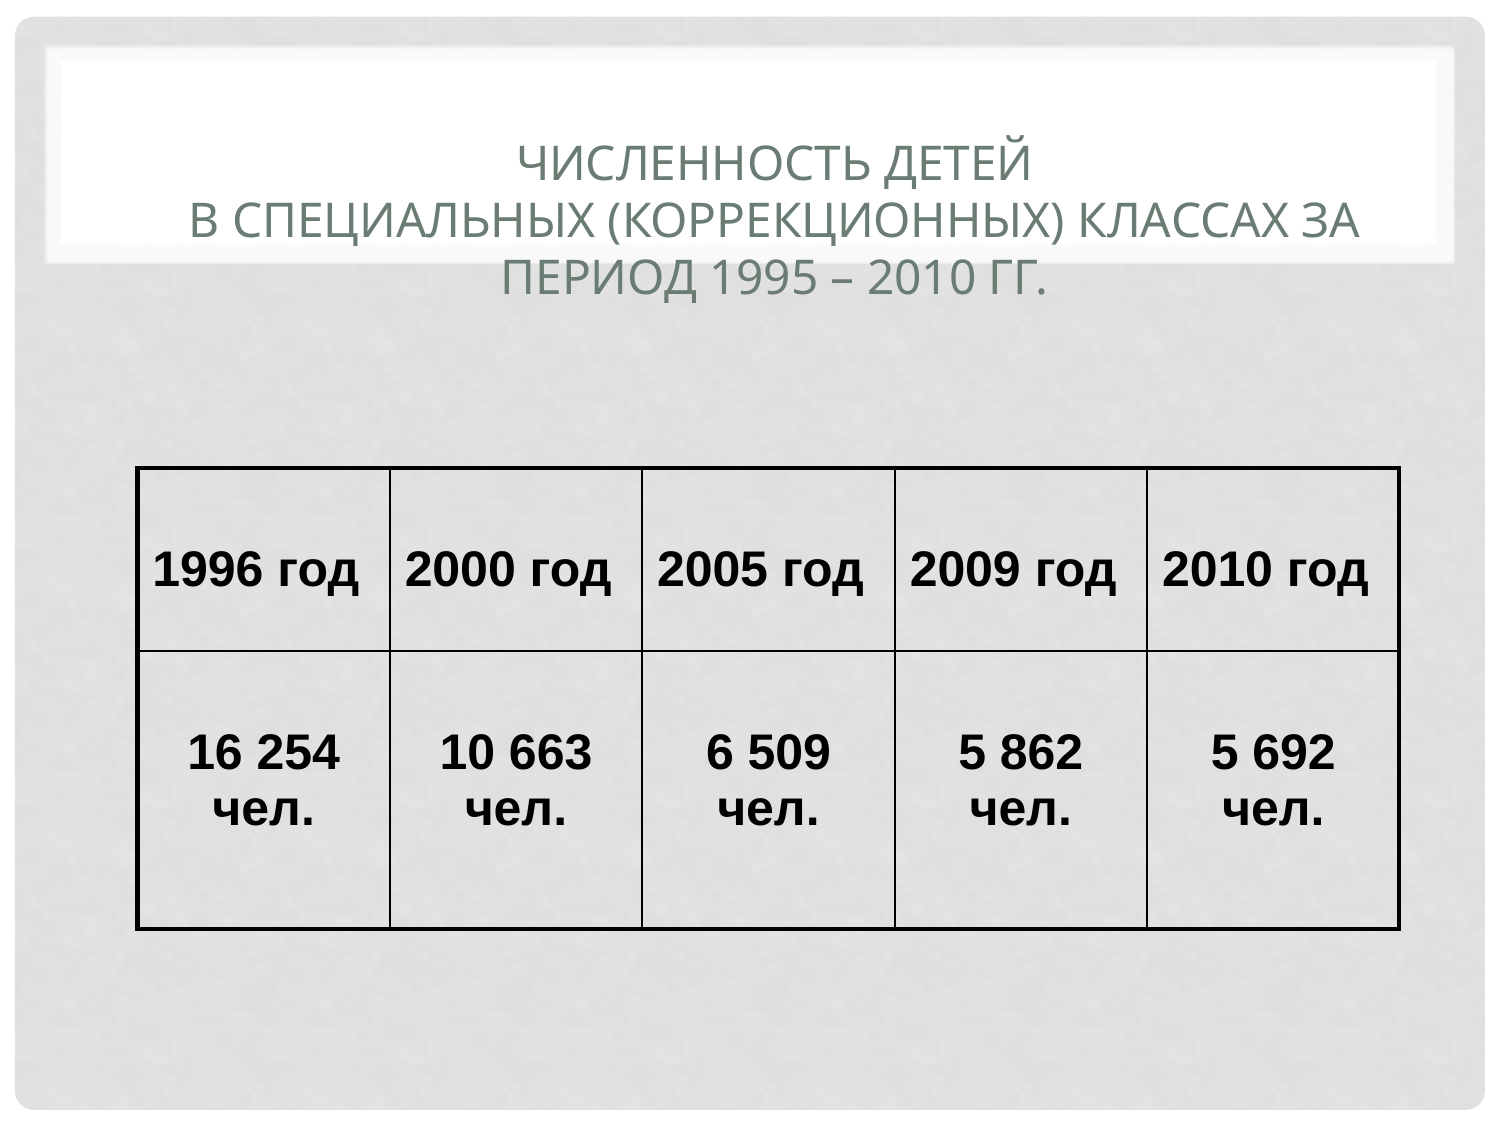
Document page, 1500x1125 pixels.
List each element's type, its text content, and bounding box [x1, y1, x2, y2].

table_header 2005 год [643, 470, 894, 650]
table_cell 6 509 чел. [643, 652, 894, 927]
table_cell 5 692 чел. [1148, 652, 1397, 927]
table_cell 10 663 чел. [391, 652, 641, 927]
table_header 2009 год [896, 470, 1146, 650]
table_header 2010 год [1148, 470, 1397, 650]
table_cell 5 862 чел. [896, 652, 1146, 927]
table_header 2000 год [391, 470, 641, 650]
title Численность детей в специальных (коррекционных) классах за период 1995 – 2010 гг. [125, 125, 1425, 313]
table_header 1996 год [140, 470, 389, 650]
table_cell 16 254 чел. [140, 652, 389, 927]
